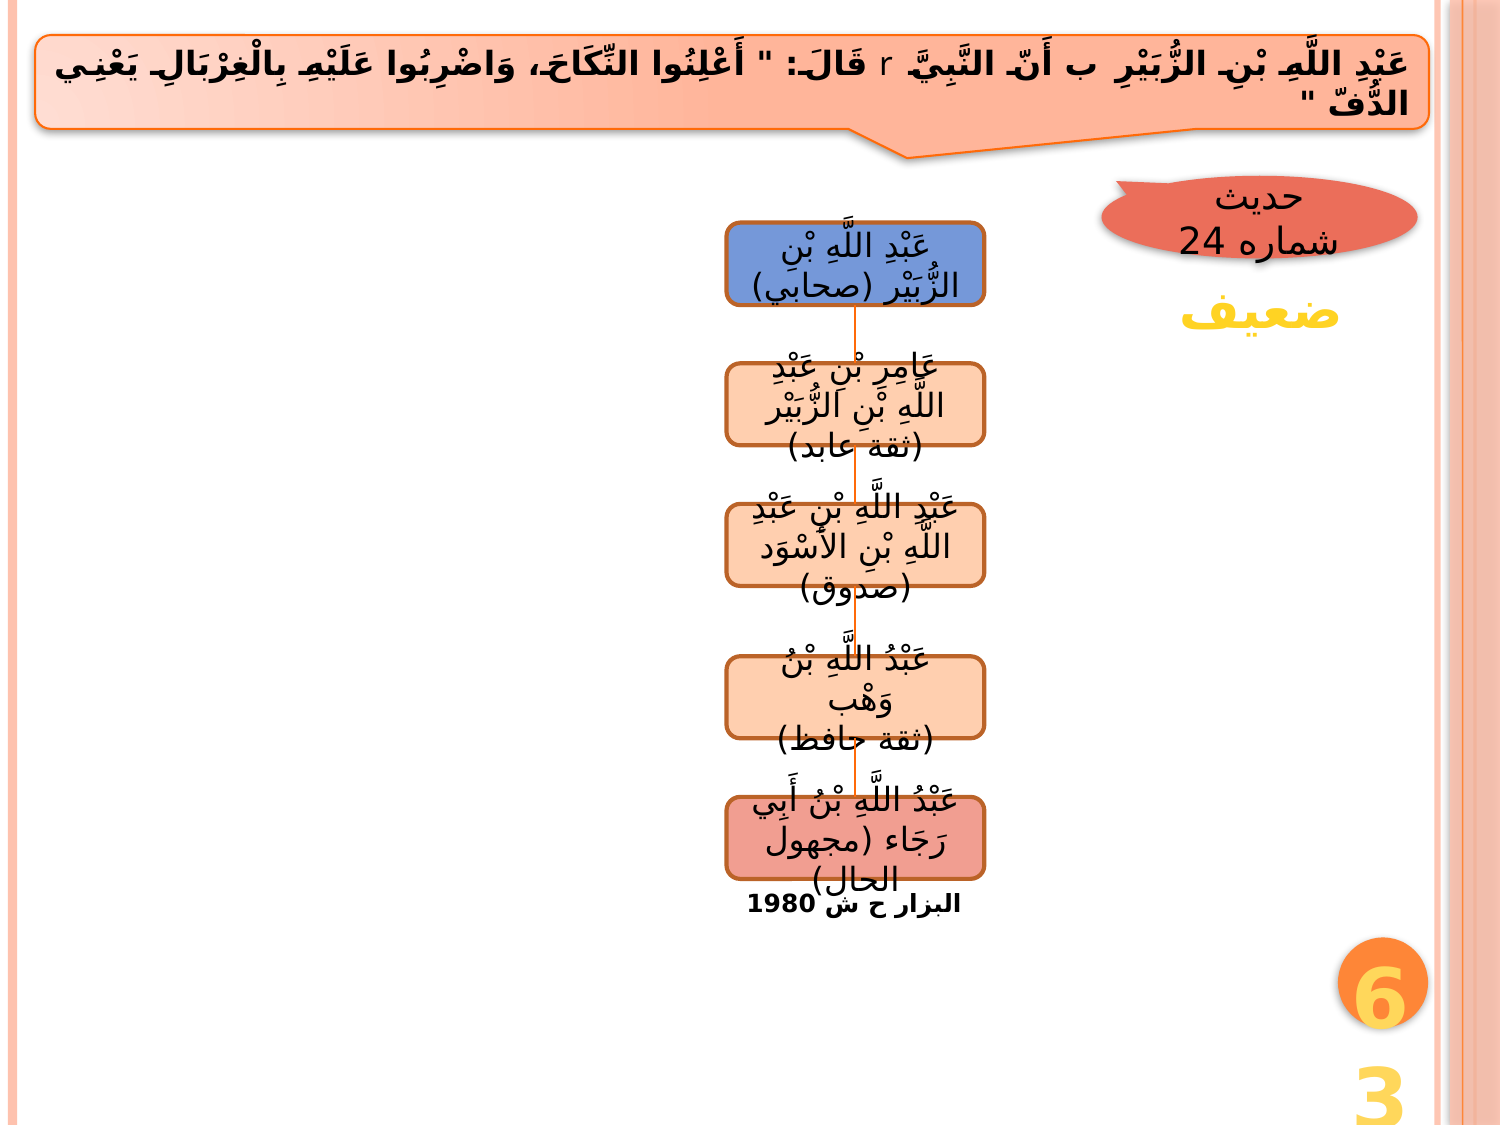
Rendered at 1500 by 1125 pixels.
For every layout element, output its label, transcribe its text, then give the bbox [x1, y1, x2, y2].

text_box 63 [1318, 937, 1444, 1125]
text_box ضعيف [1164, 269, 1358, 347]
text_box عَبْدُ اللَّهِ بْنُ أَبِي رَجَاء (مجهول الحال) [724, 794, 987, 882]
text_box عَبْدِ اللَّهِ بْنِ الزُّبَيْر (صحابي) [724, 220, 987, 308]
text_box عَبْدِ اللَّهِ بْنِ الزُّبَيْرِ ب أَنّ النَّبِيَّ r قَالَ: " أَعْلِنُوا النِّكَاحَ، وَاضْرِبُوا عَلَيْهِ بِالْغِرْبَالِ يَعْنِي الدُّفّ " [34, 33, 1431, 160]
text_box البزار ح ش 1980 [713, 877, 986, 928]
text_box عَبْدِ اللَّهِ بْنِ عَبْدِ اللَّهِ بْنِ الأَسْوَد (صدوق) [724, 501, 987, 589]
text_box عَبْدُ اللَّهِ بْنُ وَهْب (ثقة حافظ) [724, 654, 987, 741]
text_box حديث شماره 24 [1101, 175, 1418, 259]
text_box عَامِرِ بْنِ عَبْدِ اللَّهِ بْنِ الزُّبَيْر (ثقة عابد) [724, 361, 987, 448]
